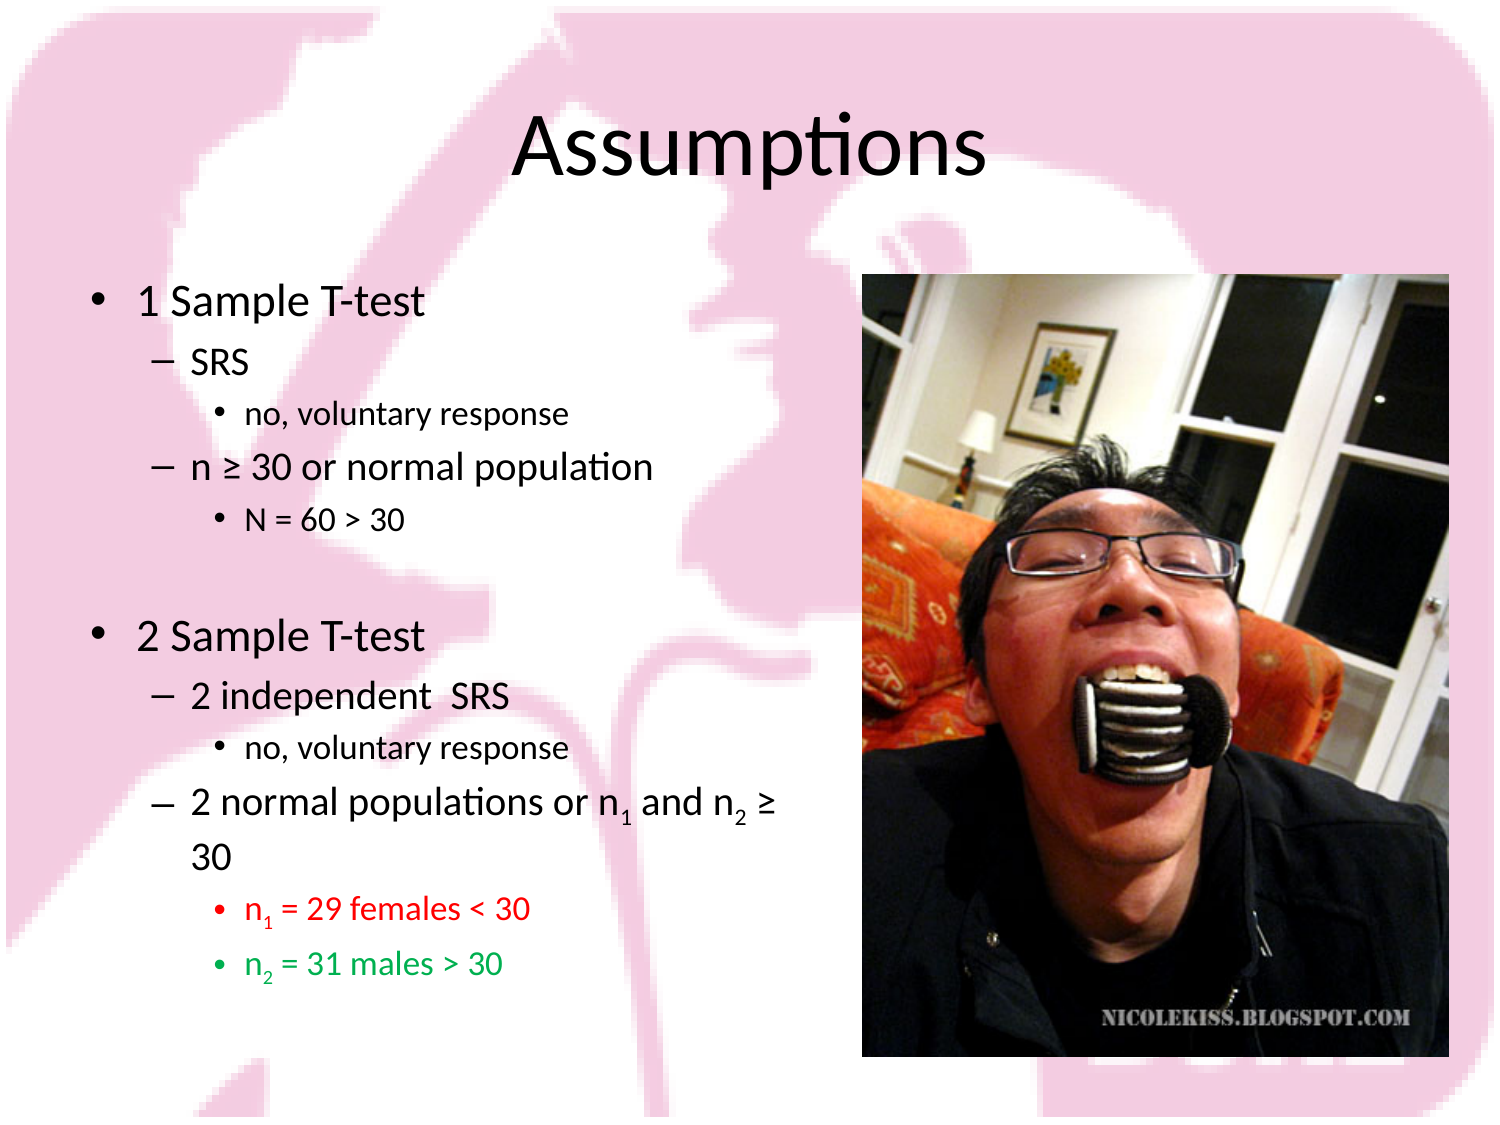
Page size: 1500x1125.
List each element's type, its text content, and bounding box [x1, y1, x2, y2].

list 1 Sample T-test SRS no, voluntary response n ≥ 30 or normal population N = 60 > 30 2 Sample T-test 2 independent SRS no, voluntary response 2 normal populations or n1 and n2 ≥ 30 n1 = 29 females < 30 n2 = 31 males > 30 [75, 262, 813, 1005]
picture [862, 274, 1449, 1057]
title Assumptions [75, 45, 1425, 233]
